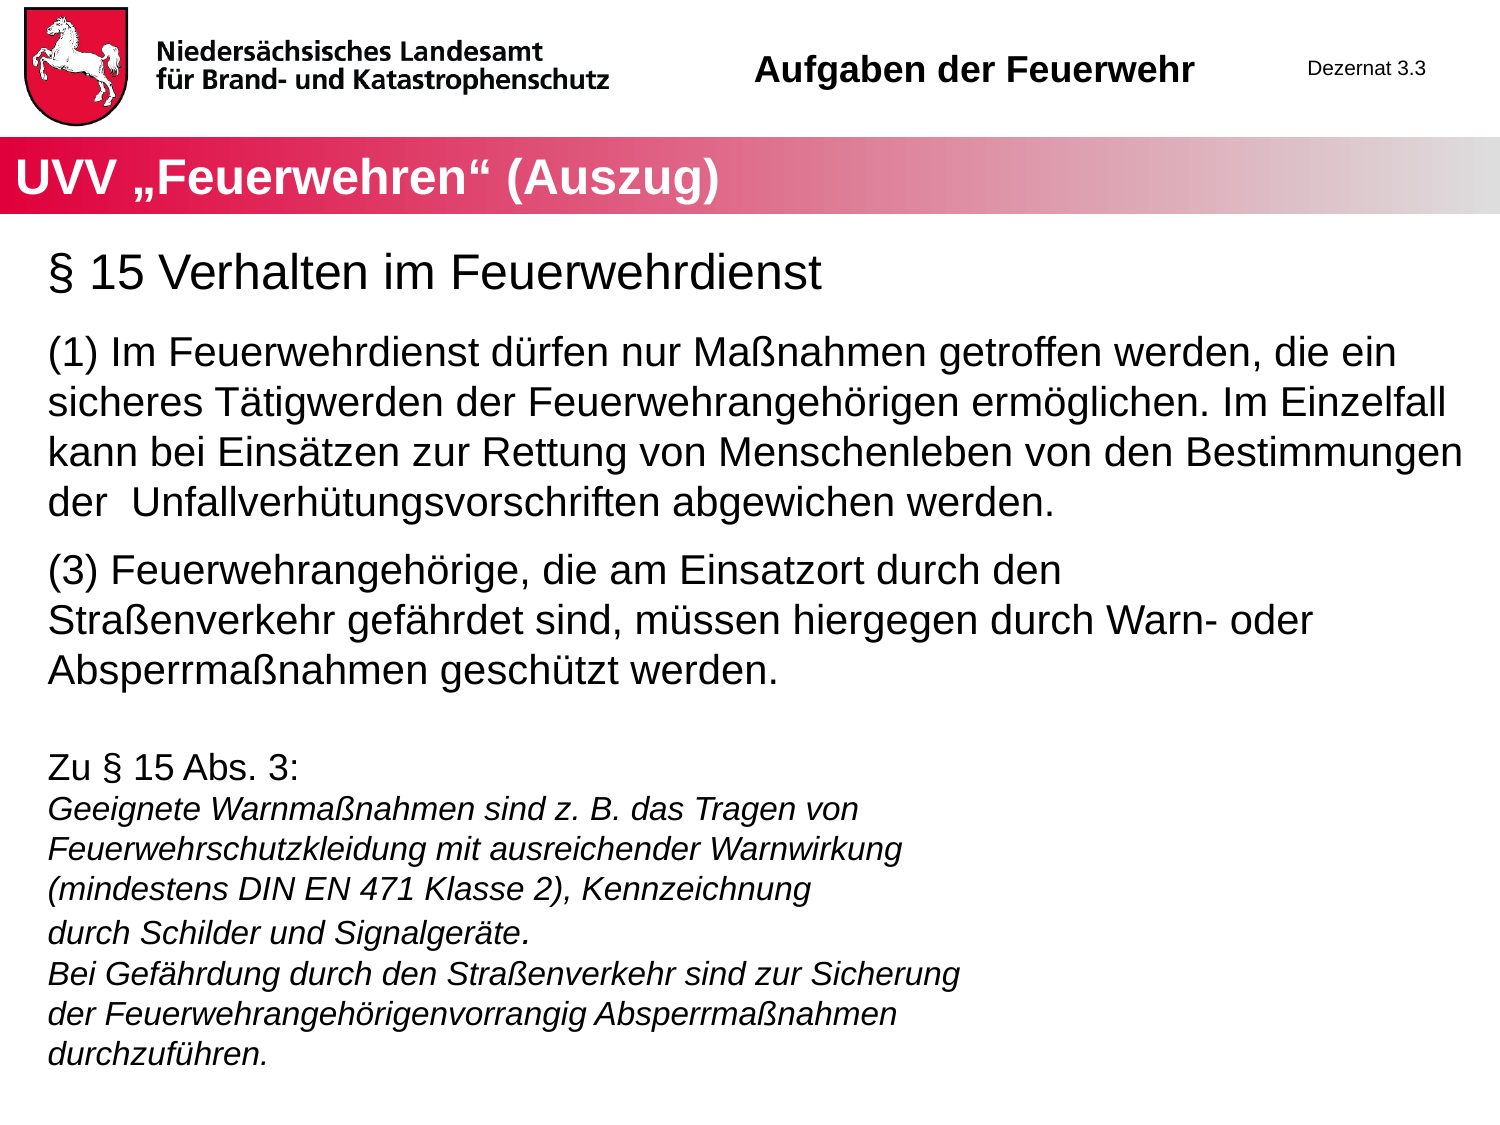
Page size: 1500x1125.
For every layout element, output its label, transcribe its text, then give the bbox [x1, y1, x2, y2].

text_box § 15 Verhalten im Feuerwehrdienst (1) Im Feuerwehrdienst dürfen nur Maßnahmen getroffen werden, die ein sicheres Tätigwerden der Feuerwehrangehörigen ermöglichen. Im Einzelfall kann bei Einsätzen zur Rettung von Menschenleben von den Bestimmungen der Unfallverhütungsvorschriften abgewichen werden. [33, 231, 1500, 533]
picture [24, 7, 609, 127]
title UVV „Feuerwehren“ (Auszug) [0, 137, 1098, 208]
text_box (3) Feuerwehrangehörige, die am Einsatzort durch den Straßenverkehr gefährdet sind, müssen hiergegen durch Warn- oder Absperrmaßnahmen geschützt werden. Zu § 15 Abs. 3: Geeignete Warnmaßnahmen sind z. B. das Tragen von Feuerwehrschutzkleidung mit ausreichender Warnwirkung (mindestens DIN EN 471 Klasse 2), Kennzeichnung durch Schilder und Signalgeräte. Bei Gefährdung durch den Straßenverkehr sind zur Sicherung der Feuerwehrangehörigenvorrangig Absperrmaßnahmen durchzuführen. [33, 535, 1357, 1080]
